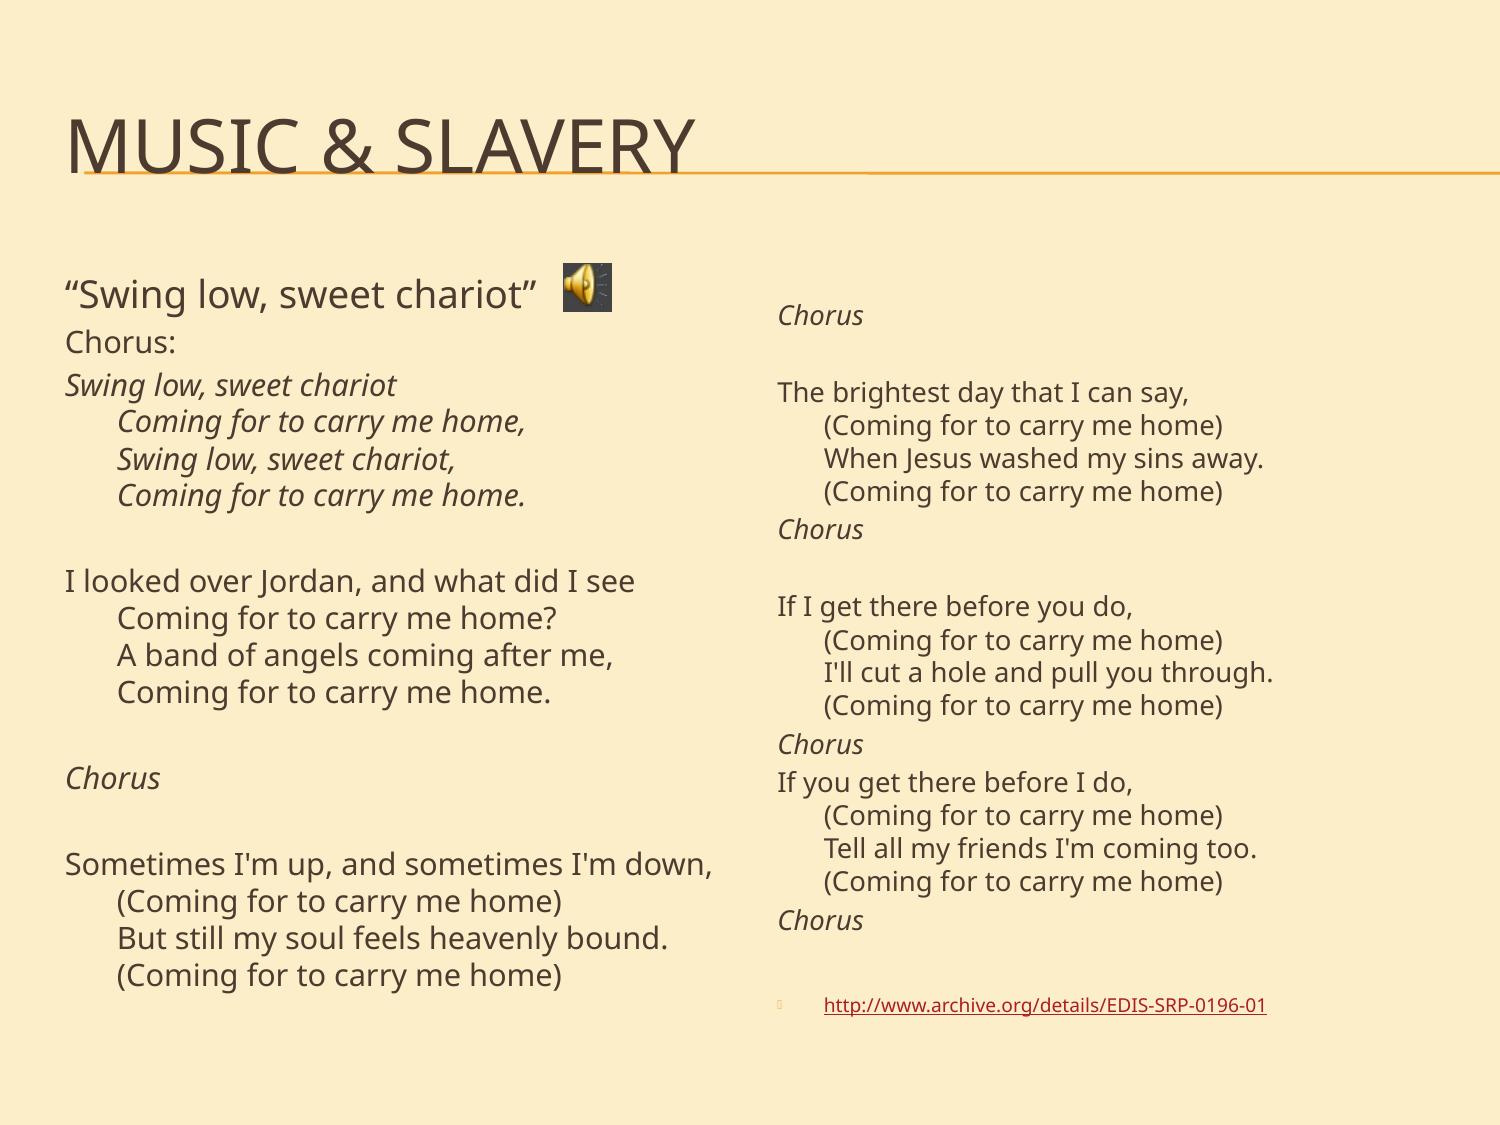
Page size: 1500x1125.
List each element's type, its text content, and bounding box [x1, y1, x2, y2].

list “Swing low, sweet chariot” Chorus: Swing low, sweet chariot Coming for to carry me home, Swing low, sweet chariot, Coming for to carry me home. I looked over Jordan, and what did I see Coming for to carry me home? A band of angels coming after me, Coming for to carry me home. Chorus Sometimes I'm up, and sometimes I'm down, (Coming for to carry me home) But still my soul feels heavenly bound. (Coming for to carry me home) [50, 262, 738, 1038]
list Chorus The brightest day that I can say, (Coming for to carry me home) When Jesus washed my sins away. (Coming for to carry me home) Chorus If I get there before you do, (Coming for to carry me home) I'll cut a hole and pull you through. (Coming for to carry me home) Chorus If you get there before I do, (Coming for to carry me home) Tell all my friends I'm coming too. (Coming for to carry me home) Chorus http://www.archive.org/details/EDIS-SRP-0196-01 [762, 262, 1475, 1038]
picture [562, 262, 613, 313]
title Music & Slavery [49, 75, 1475, 213]
